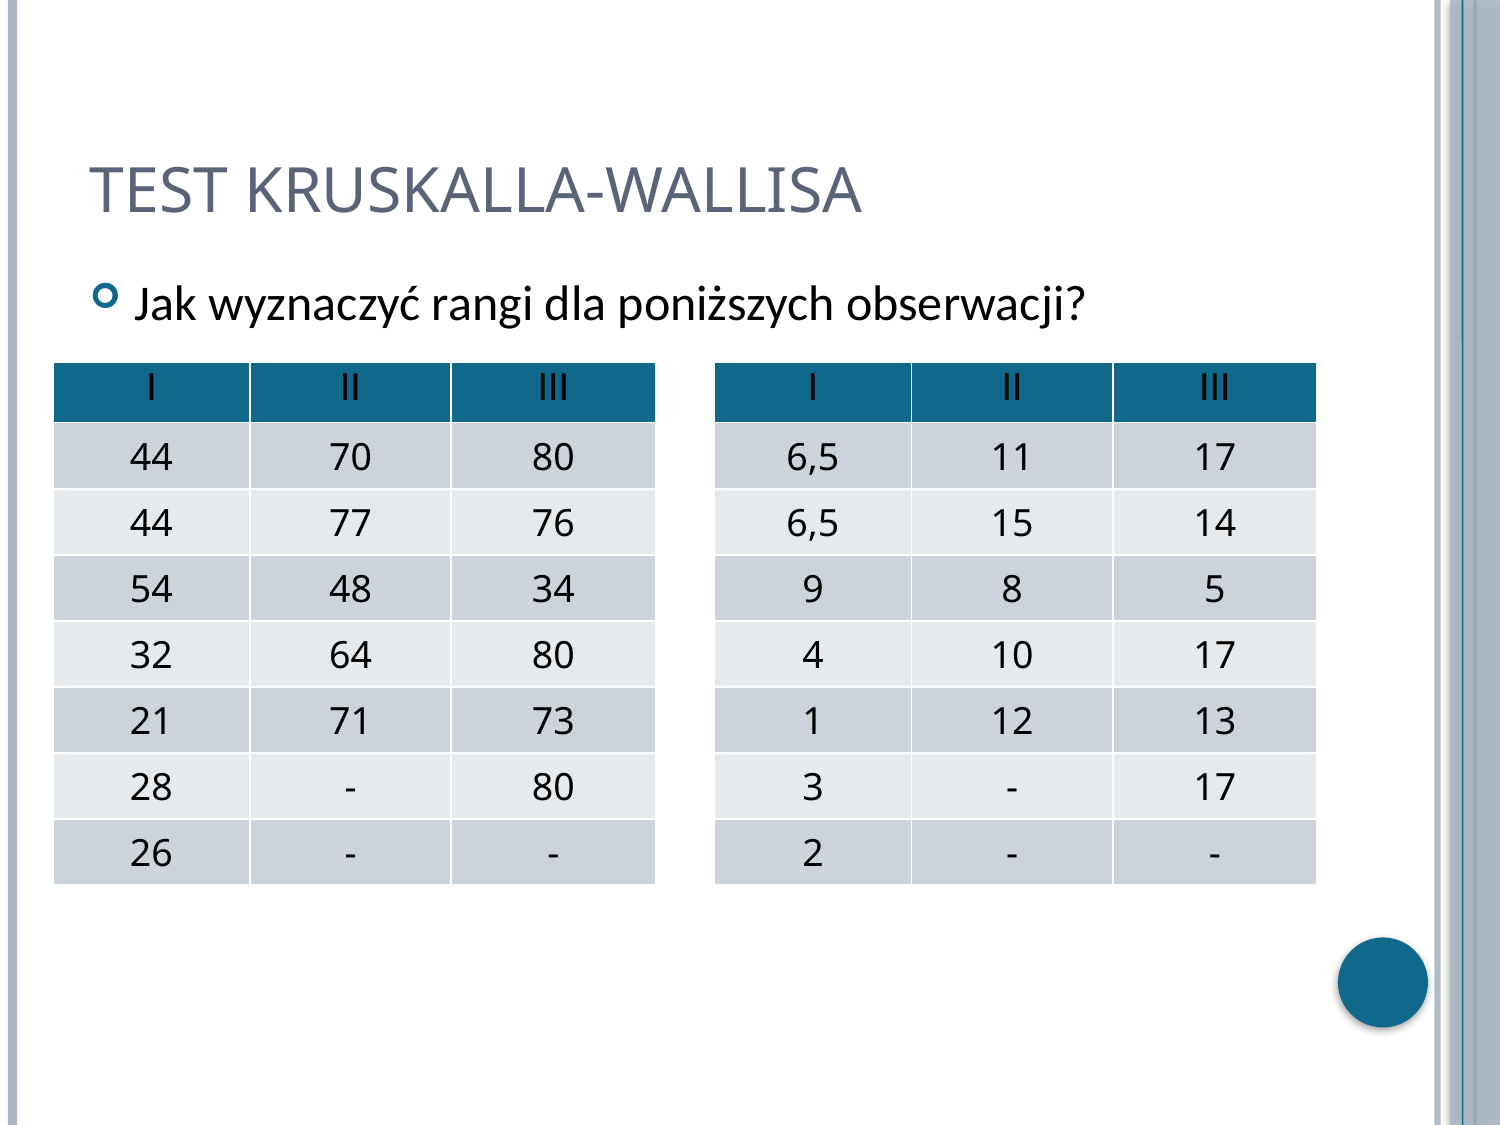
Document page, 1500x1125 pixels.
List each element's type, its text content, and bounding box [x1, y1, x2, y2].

table_cell 2 [715, 820, 911, 884]
table_cell 28 [54, 754, 249, 818]
table_cell 12 [912, 688, 1112, 752]
table_cell 64 [251, 622, 450, 686]
table_cell 77 [251, 490, 450, 554]
table_cell 71 [251, 688, 450, 752]
list Jak wyznaczyć rangi dla poniższych obserwacji? [75, 262, 1300, 1062]
title Test Kruskalla-Wallisa [75, 45, 1300, 233]
table_cell 34 [452, 556, 655, 620]
table_cell - [452, 820, 655, 884]
table_cell - [912, 820, 1112, 884]
table_cell - [1114, 820, 1316, 884]
table_cell 1 [715, 688, 911, 752]
table_cell 44 [54, 423, 249, 488]
table_cell 54 [54, 556, 249, 620]
table_cell 3 [715, 754, 911, 818]
table_header I [54, 363, 249, 422]
table_cell - [912, 754, 1112, 818]
table_cell 80 [452, 622, 655, 686]
table_cell 6,5 [715, 423, 911, 488]
table_cell 6,5 [715, 490, 911, 554]
table_cell 4 [715, 622, 911, 686]
table_header I [715, 363, 911, 422]
table_cell 70 [251, 423, 450, 488]
table_cell 11 [912, 423, 1112, 488]
table_cell 48 [251, 556, 450, 620]
table_cell - [251, 754, 450, 818]
table_cell 15 [912, 490, 1112, 554]
table_cell 17 [1114, 754, 1316, 818]
table_cell 9 [715, 556, 911, 620]
table_cell 5 [1114, 556, 1316, 620]
table_cell 80 [452, 754, 655, 818]
table_cell 13 [1114, 688, 1316, 752]
table_cell 73 [452, 688, 655, 752]
table_header III [1114, 363, 1316, 422]
table_cell - [251, 820, 450, 884]
table_cell 80 [452, 423, 655, 488]
table_header II [251, 363, 450, 422]
table_cell 44 [54, 490, 249, 554]
table_cell 32 [54, 622, 249, 686]
table_cell 10 [912, 622, 1112, 686]
table_cell 17 [1114, 622, 1316, 686]
table_cell 26 [54, 820, 249, 884]
table_cell 17 [1114, 423, 1316, 488]
table_cell 14 [1114, 490, 1316, 554]
table_header II [912, 363, 1112, 422]
table_cell 8 [912, 556, 1112, 620]
table_cell 21 [54, 688, 249, 752]
table_header III [452, 363, 655, 422]
table_cell 76 [452, 490, 655, 554]
